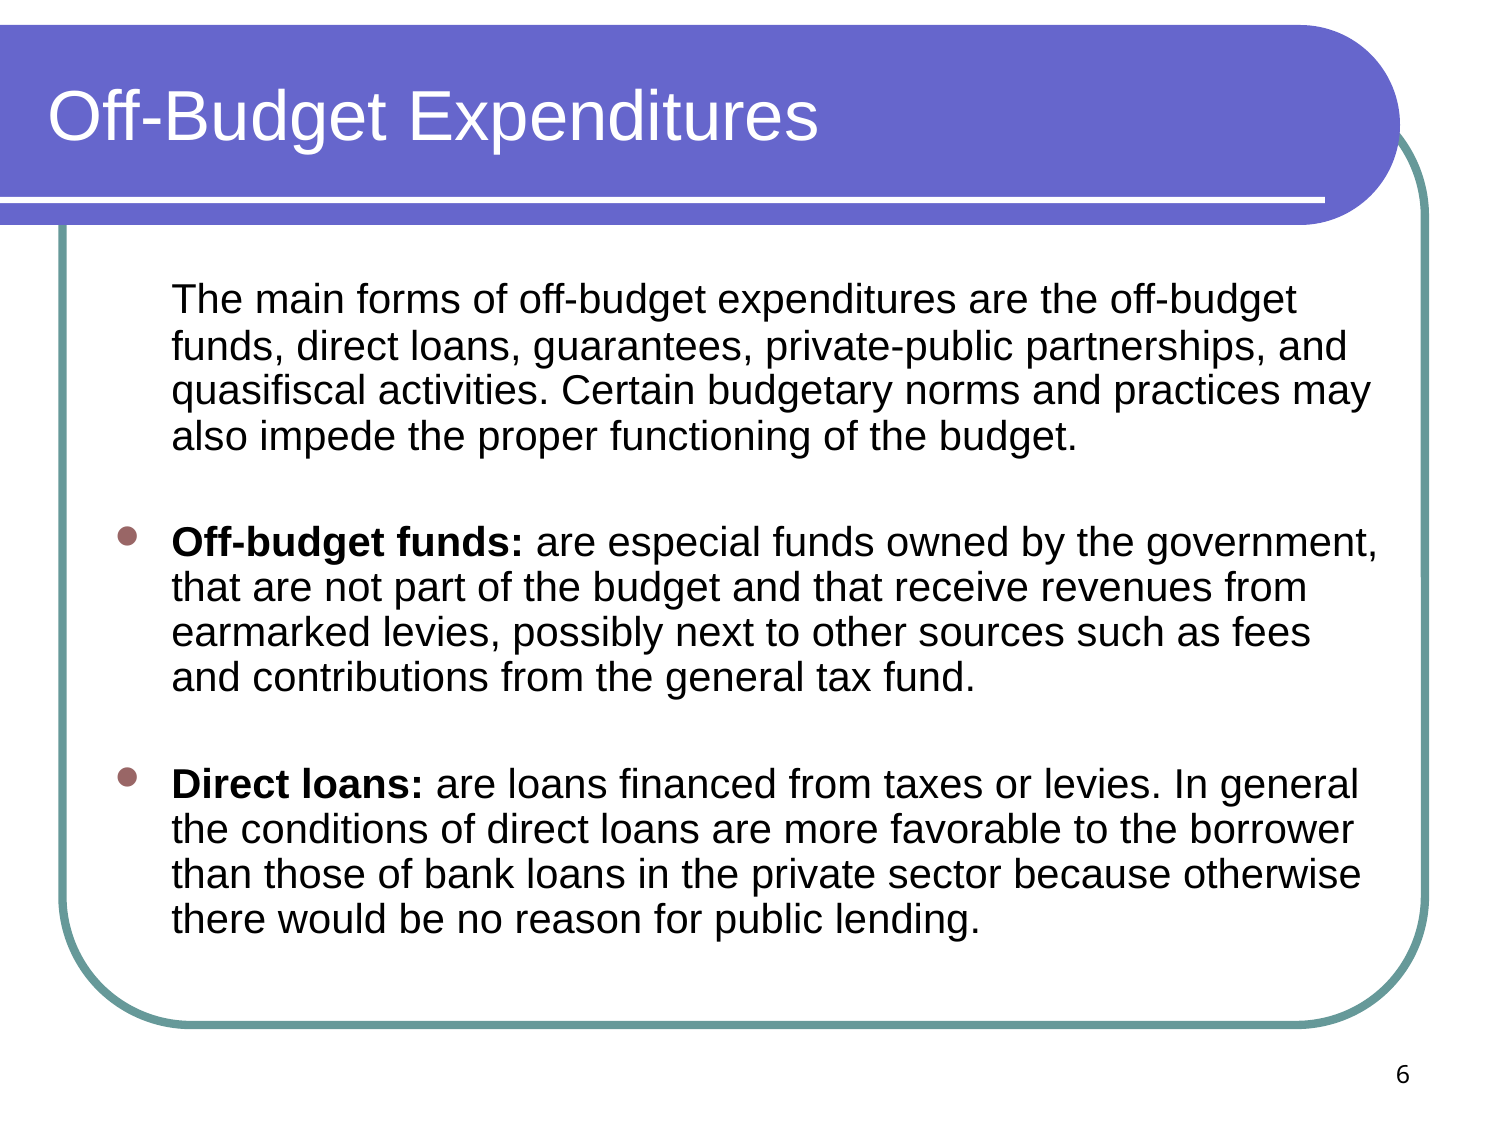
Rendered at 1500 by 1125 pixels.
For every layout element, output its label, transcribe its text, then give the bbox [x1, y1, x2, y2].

list The main forms of off-budget expenditures are the off-budget funds, direct loans, guarantees, private-public partnerships, and quasifiscal activities. Certain budgetary norms and practices may also impede the proper functioning of the budget. Off-budget funds: are especial funds owned by the government, that are not part of the budget and that receive revenues from earmarked levies, possibly next to other sources such as fees and contributions from the general tax fund. Direct loans: are loans financed from taxes or levies. In general the conditions of direct loans are more favorable to the borrower than those of bank loans in the private sector because otherwise there would be no reason for public lending. [99, 262, 1401, 988]
title Off-Budget Expenditures [31, 37, 1348, 188]
slide_number 6 [1074, 1024, 1426, 1101]
